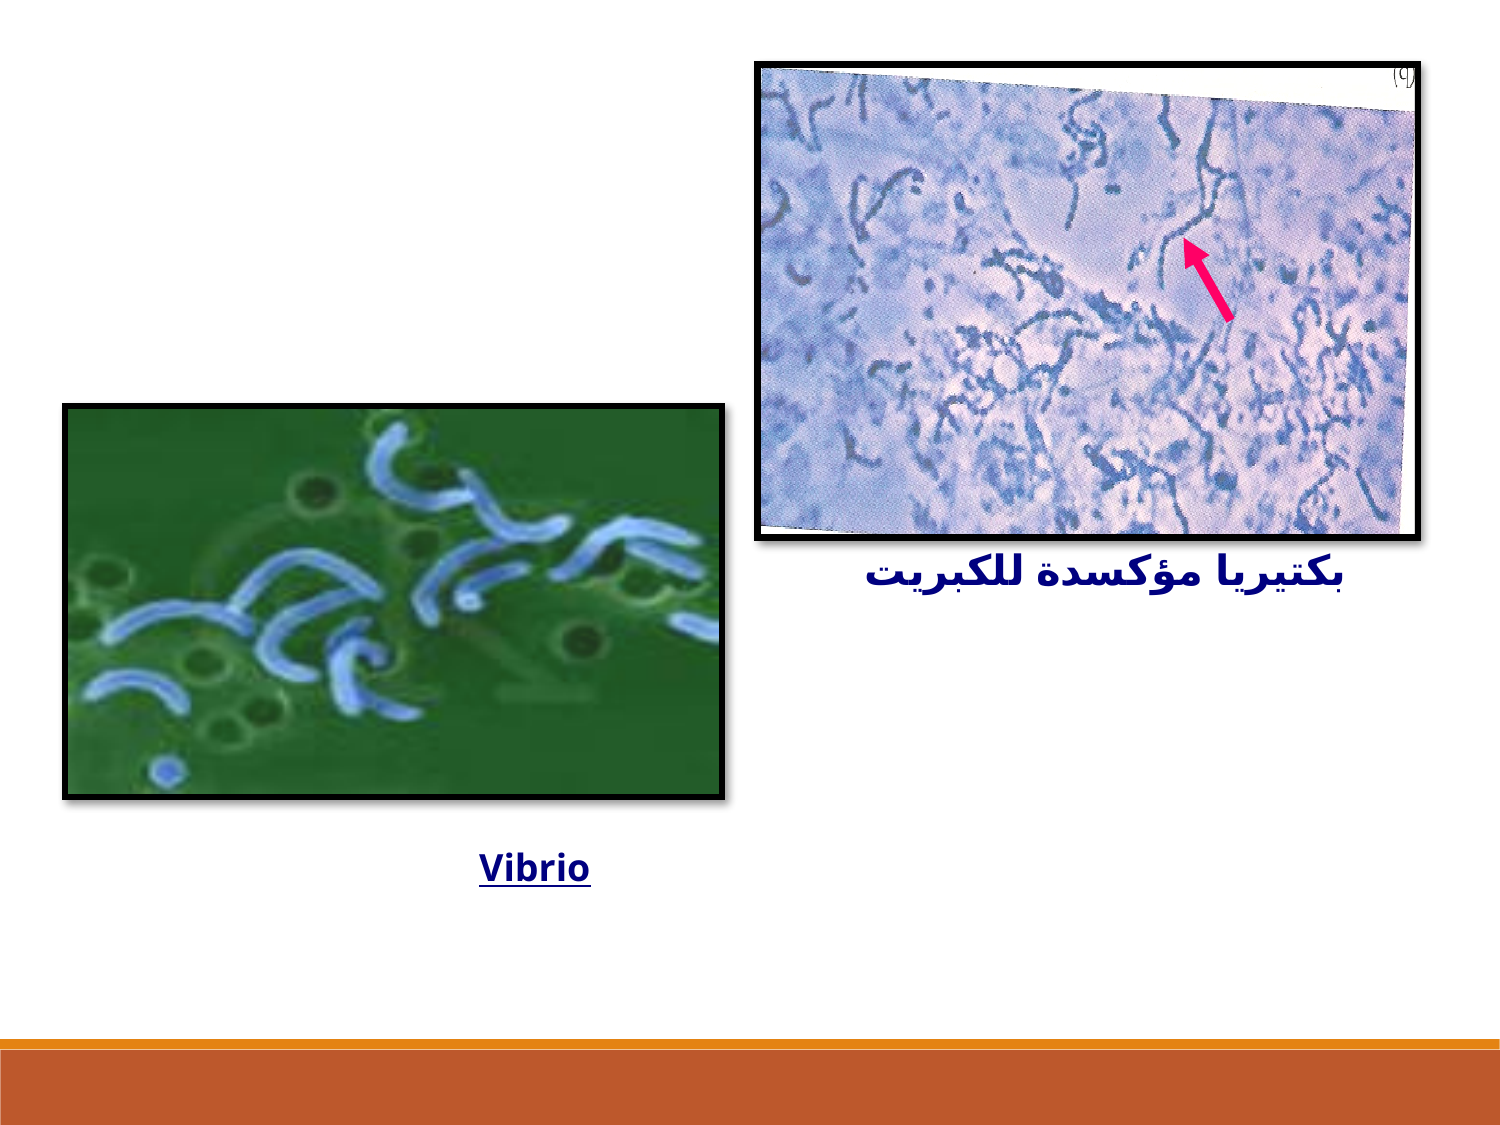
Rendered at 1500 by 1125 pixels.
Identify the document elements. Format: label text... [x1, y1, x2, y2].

picture [67, 408, 720, 795]
picture [760, 67, 1416, 535]
text_box Vibrio [464, 836, 606, 897]
text_box بكتيريا مؤكسدة للكبريت [850, 542, 1362, 601]
